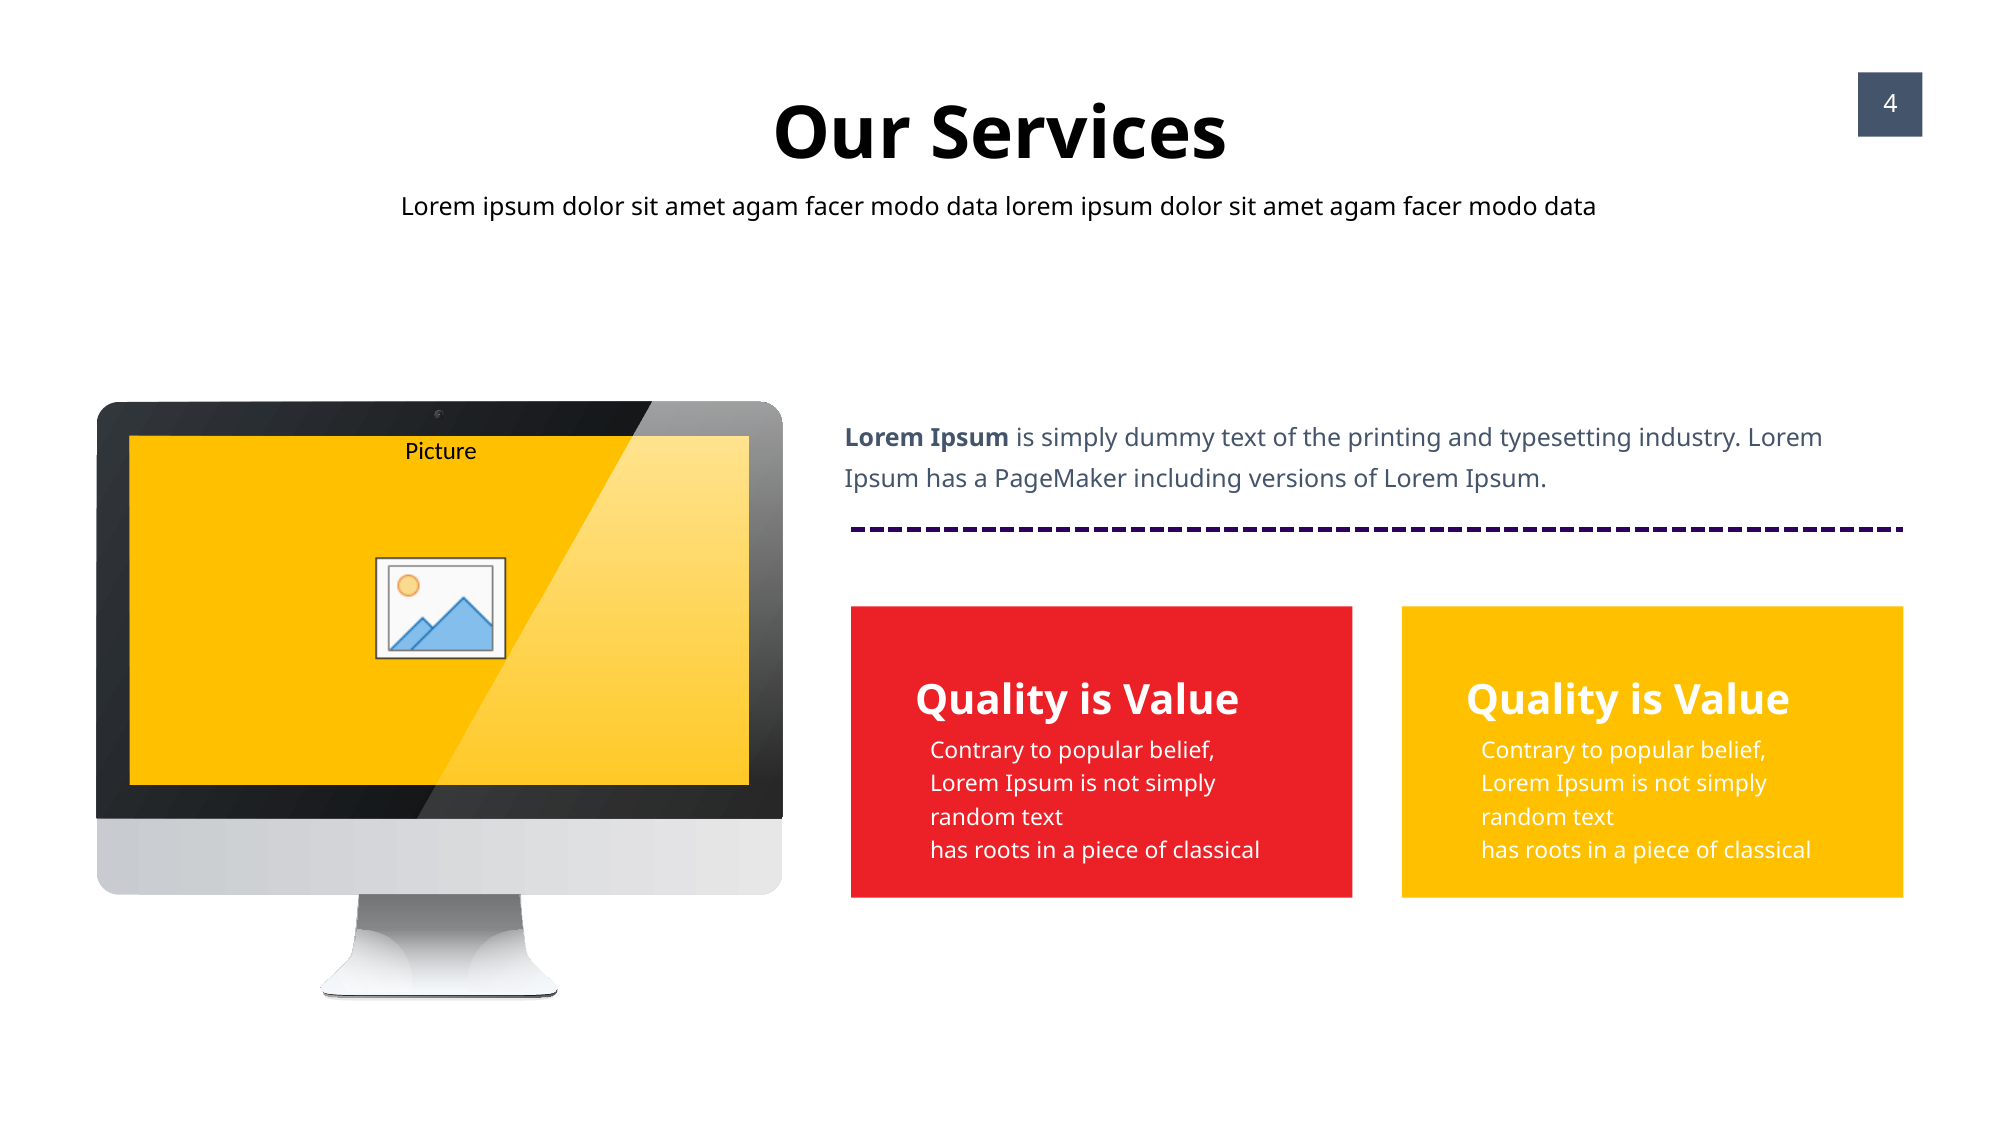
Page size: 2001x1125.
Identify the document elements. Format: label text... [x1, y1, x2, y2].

slide_number 4 [1863, 78, 1927, 130]
title Our Services [137, 78, 1863, 186]
text_box Lorem Ipsum is simply dummy text of the printing and typesetting industry. Lorem Ipsum has a PageMaker including versions of Lorem Ipsum. [829, 401, 1904, 501]
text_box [1466, 665, 1840, 839]
text_box [1401, 605, 1904, 899]
picture [118, 427, 764, 791]
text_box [915, 665, 1289, 839]
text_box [96, 401, 783, 1001]
text_box [850, 605, 1353, 899]
text_box Lorem ipsum dolor sit amet agam facer modo data lorem ipsum dolor sit amet agam facer modo data [137, 186, 1863, 227]
